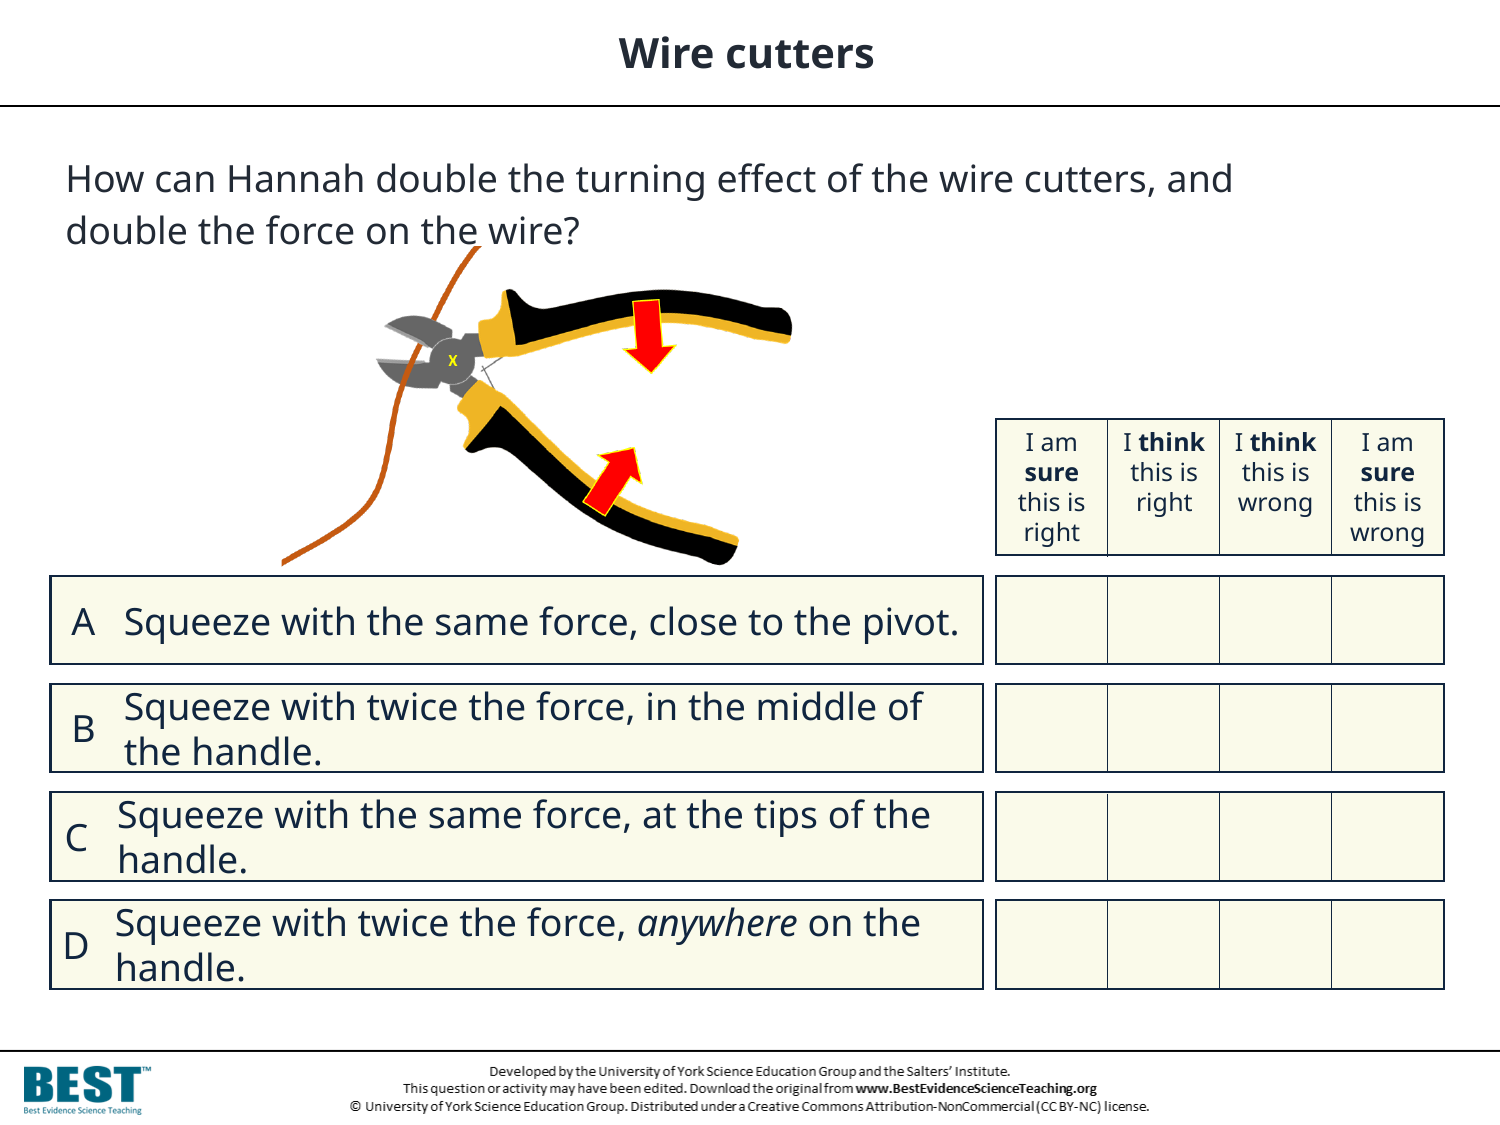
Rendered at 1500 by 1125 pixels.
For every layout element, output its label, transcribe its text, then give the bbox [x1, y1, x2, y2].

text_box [995, 792, 1444, 883]
text_box Wire cutters [23, 4, 1471, 99]
picture [0, 105, 1500, 1125]
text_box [995, 575, 1444, 666]
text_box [995, 683, 1444, 774]
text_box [995, 418, 1444, 557]
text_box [995, 899, 1444, 990]
